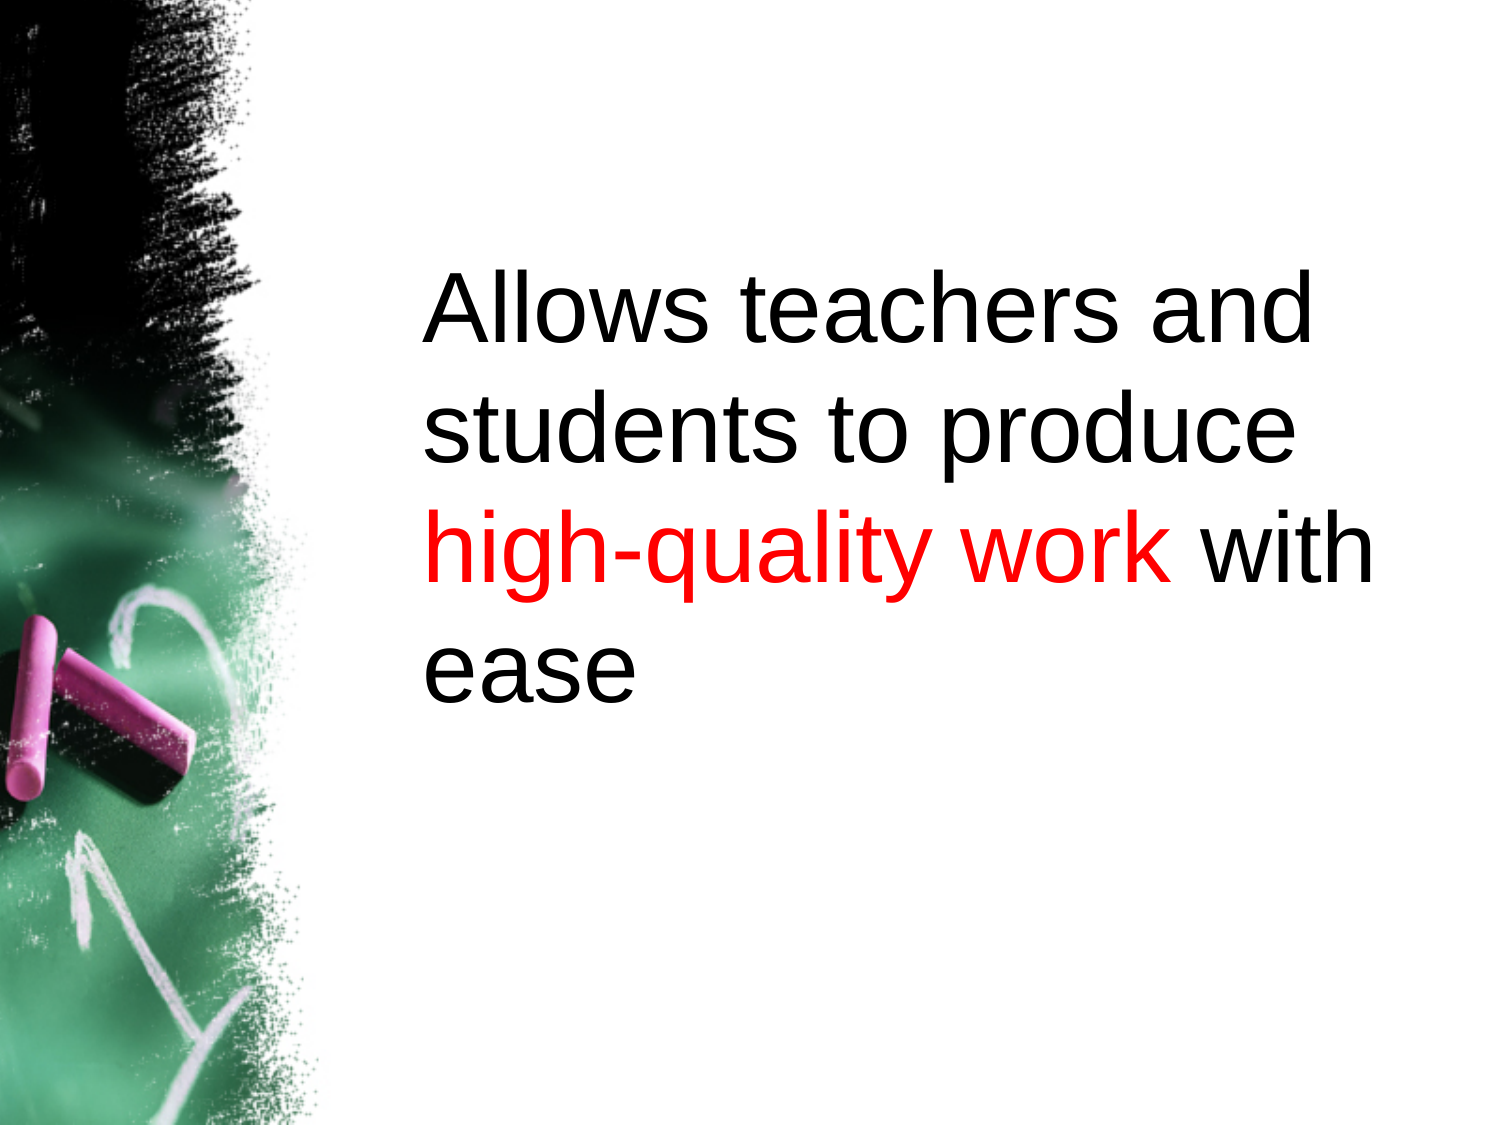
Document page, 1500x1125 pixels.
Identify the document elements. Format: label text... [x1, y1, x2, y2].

picture [0, 0, 1500, 1125]
list Allows teachers and students to produce high-quality work with ease [407, 234, 1500, 986]
